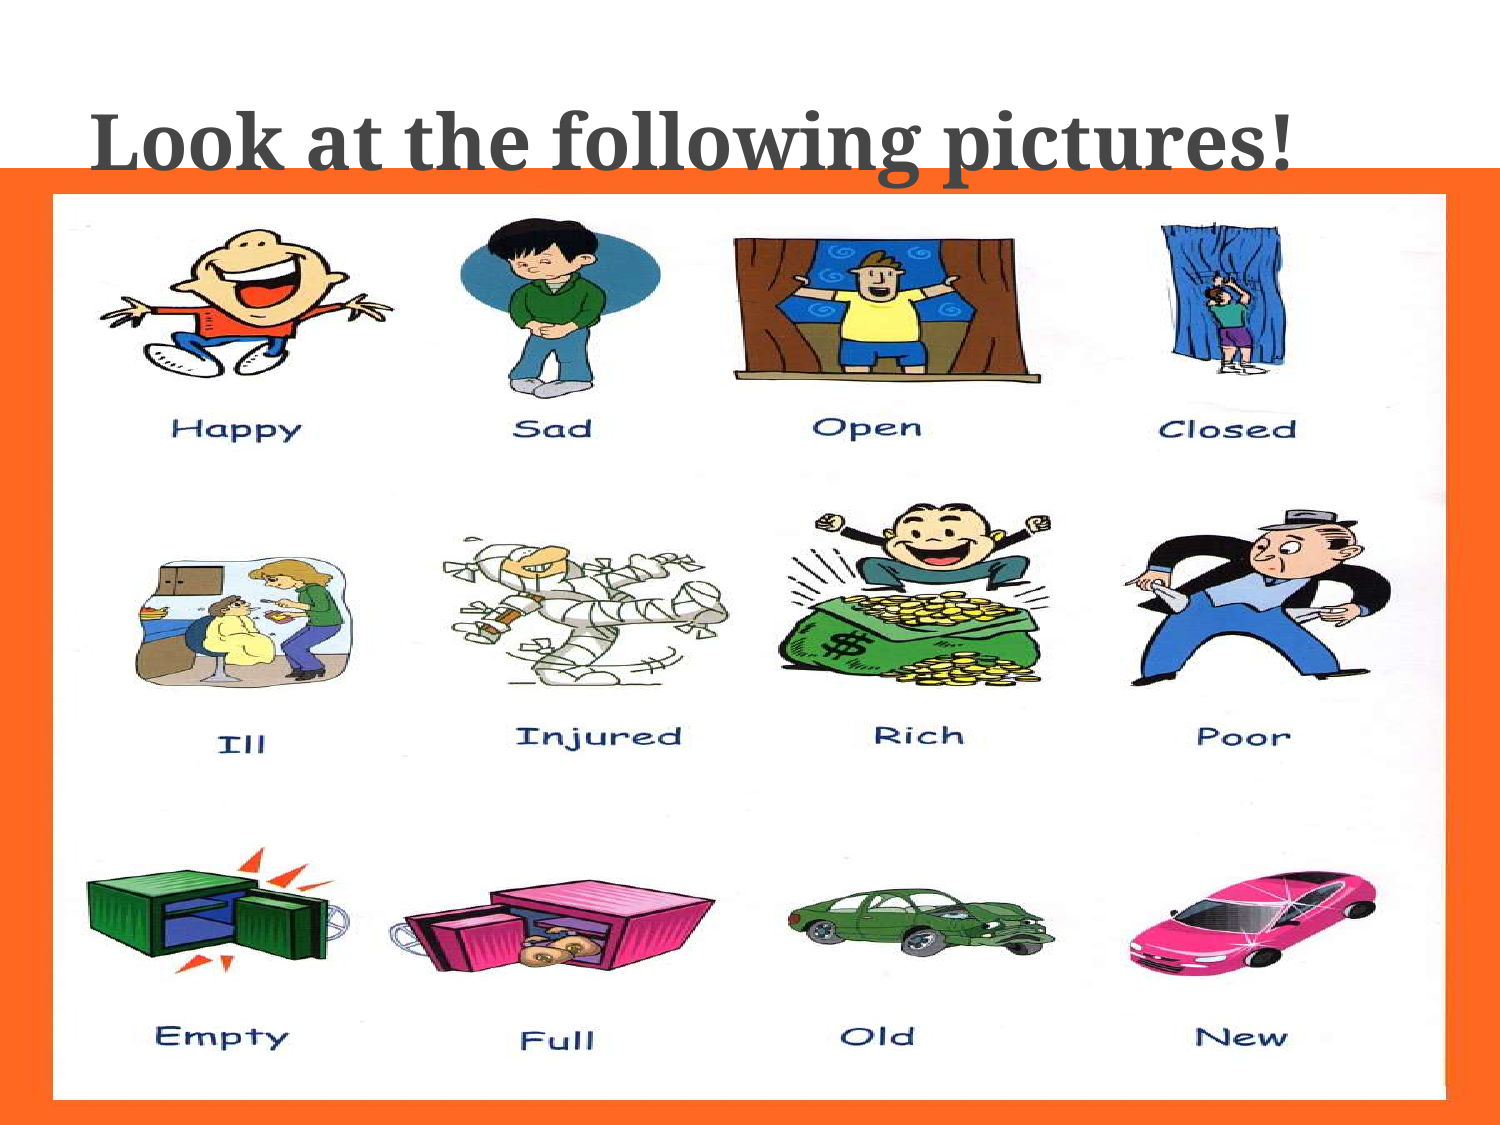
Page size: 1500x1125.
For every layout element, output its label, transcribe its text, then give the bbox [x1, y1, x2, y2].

title Look at the following pictures! [75, 45, 1425, 168]
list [0, 168, 1500, 1125]
